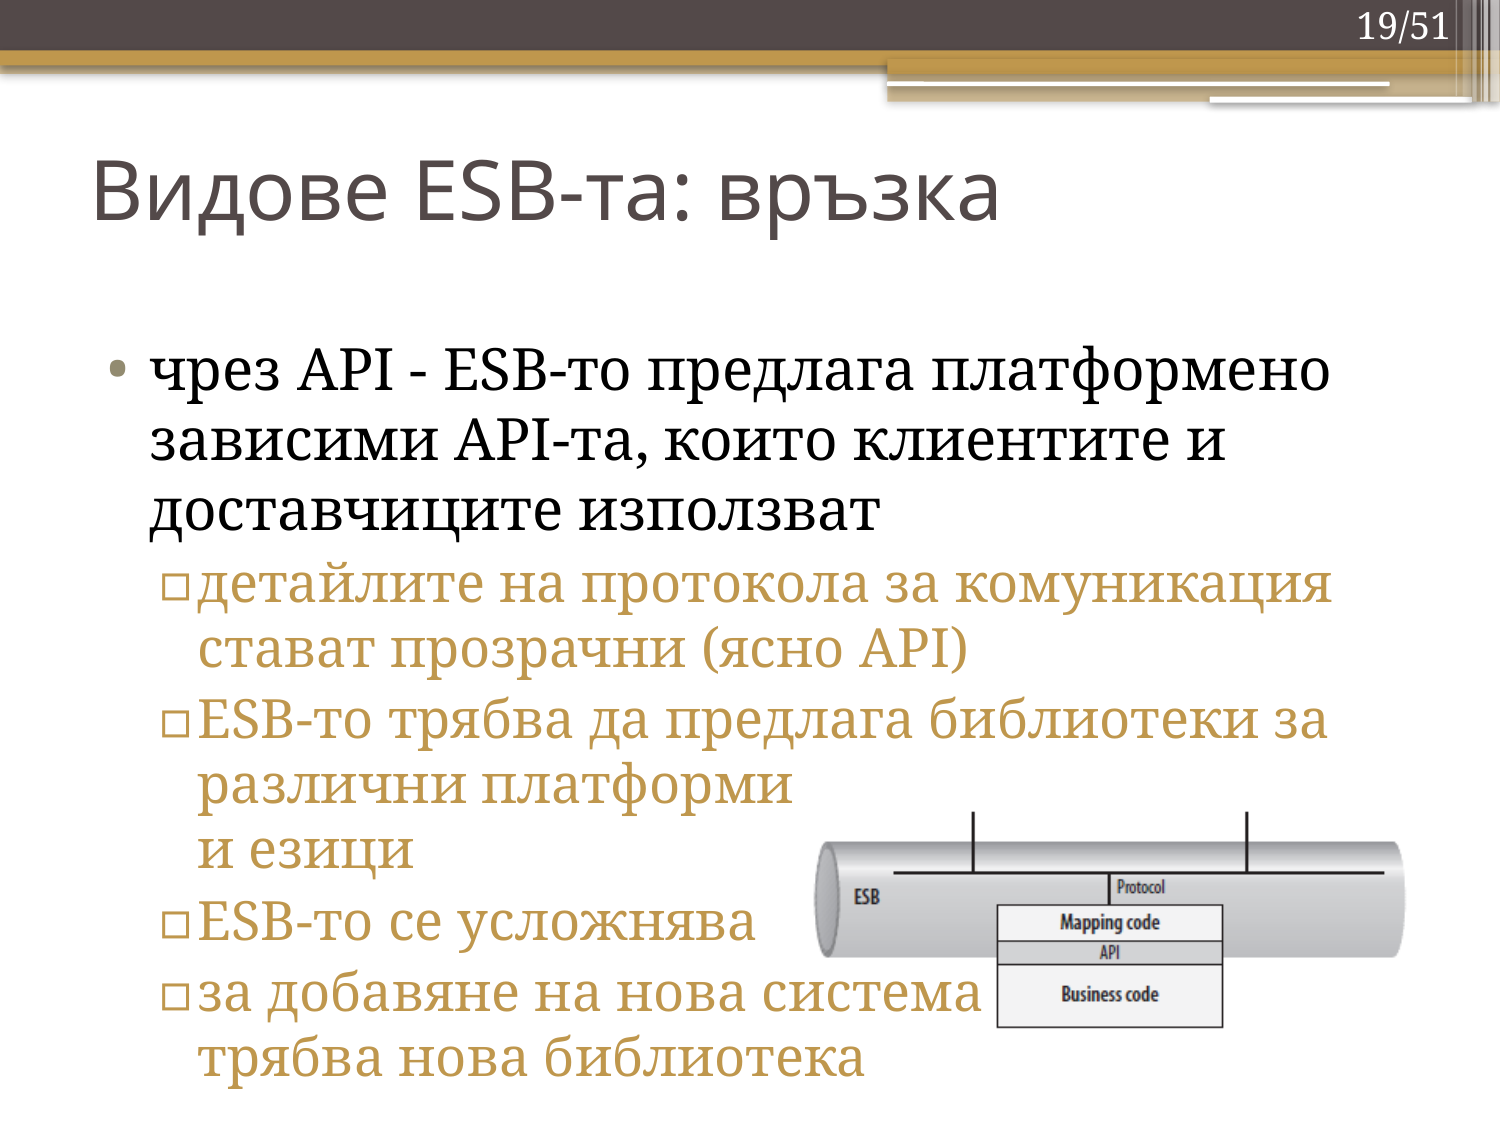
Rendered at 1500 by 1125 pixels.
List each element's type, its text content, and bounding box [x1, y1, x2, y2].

slide_number 19/51 [1299, 0, 1466, 61]
picture [799, 787, 1419, 1044]
title Видове ESB-та: връзка [75, 99, 1425, 275]
list чрез API - ESB-то предлага платформено зависими API-та, които клиентите и доставчиците използват детайлите на протокола за комуникация стават прозрачни (ясно API) ESB-то трябва да предлага библиотеки за различни платформи и езици ESB-то се усложнява за добавяне на нова система трябва нова библиотека [75, 324, 1475, 1100]
